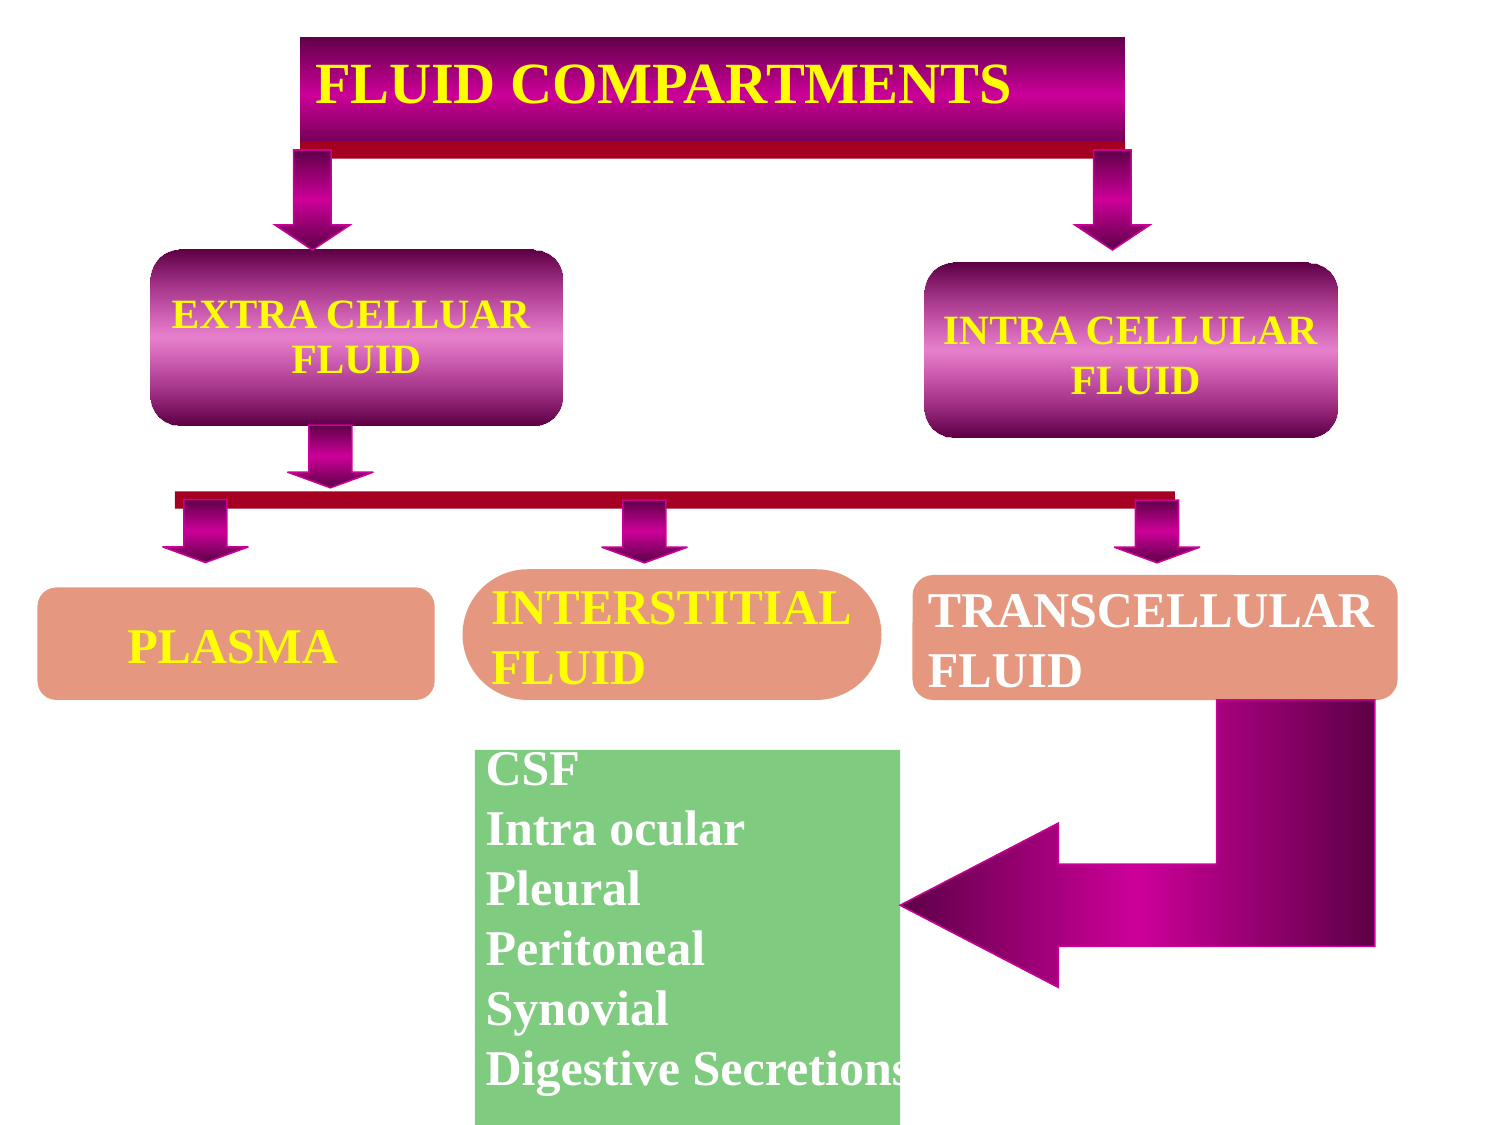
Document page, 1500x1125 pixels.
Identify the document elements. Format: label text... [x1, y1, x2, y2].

text_box [601, 500, 688, 563]
text_box FLUID COMPARTMENTS [332, 151, 1093, 155]
text_box CSF Intra ocular Pleural Peritoneal Synovial Digestive Secretions [474, 749, 901, 1125]
text_box [1114, 500, 1201, 563]
text_box FLUID COMPARTMENTS [300, 37, 1125, 150]
text_box TRANSCELLULAR FLUID [912, 574, 1398, 701]
text_box PLASMA [37, 587, 435, 700]
text_box [901, 699, 1375, 988]
text_box [287, 425, 374, 488]
text_box INTERSTITIAL FLUID [462, 569, 882, 700]
text_box EXTRA CELLUAR FLUID [150, 249, 563, 426]
text_box [1074, 149, 1150, 250]
text_box [162, 499, 249, 563]
text_box INTRA CELLULAR FLUID [924, 262, 1338, 438]
text_box [274, 149, 350, 250]
